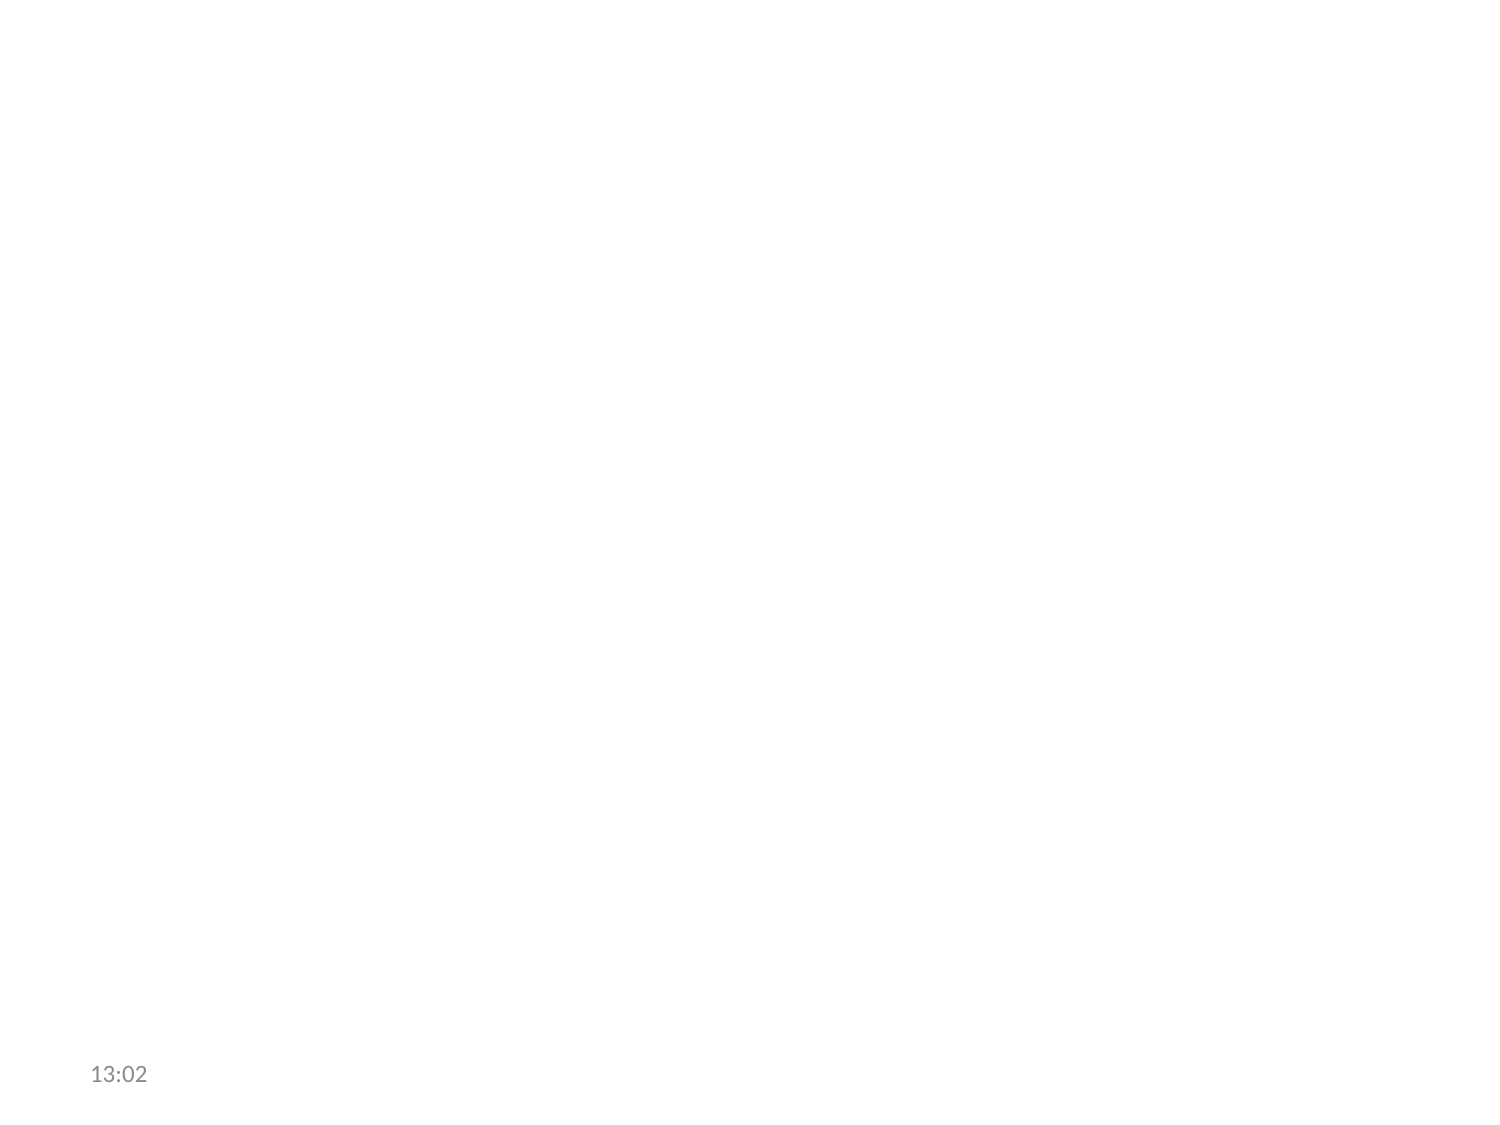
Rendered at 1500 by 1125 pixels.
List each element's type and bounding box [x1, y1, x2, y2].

slide_number [75, 1042, 425, 1103]
